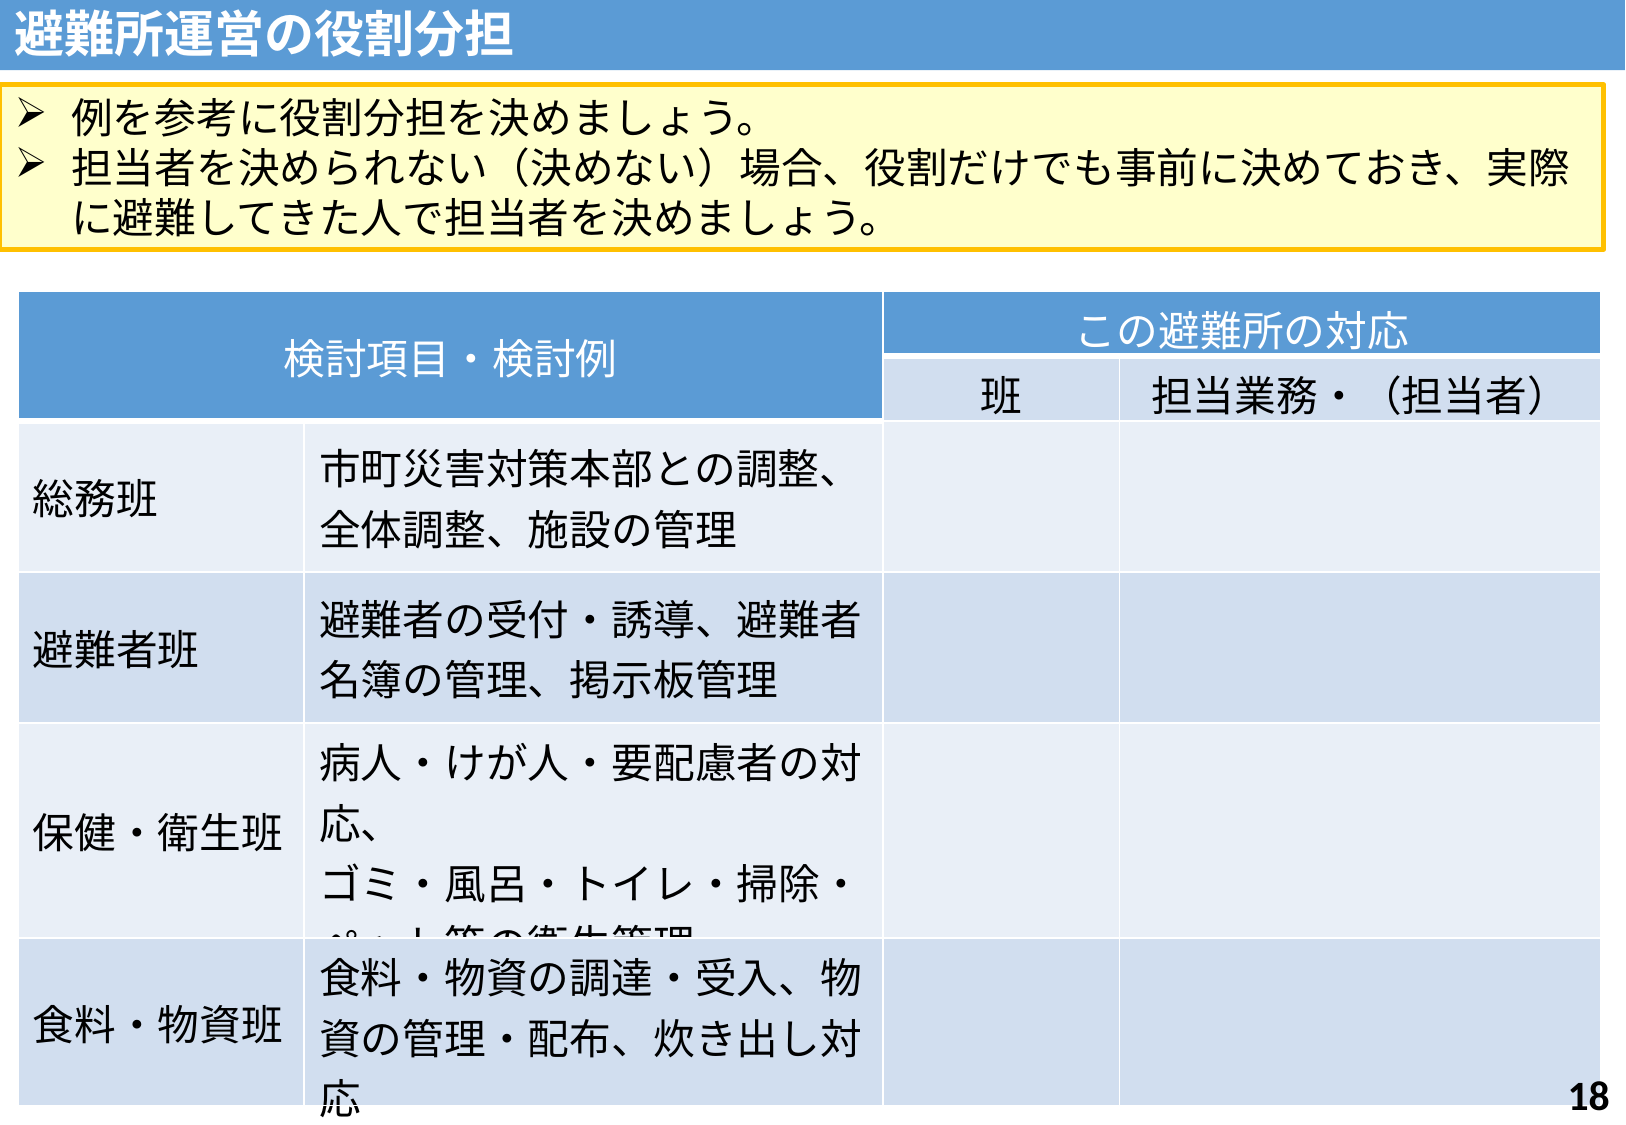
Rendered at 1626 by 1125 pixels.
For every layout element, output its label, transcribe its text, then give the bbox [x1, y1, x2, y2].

table_cell 食料・物資の調達・受入、物資の管理・配布、炊き出し対応 [305, 939, 882, 1105]
table_cell [884, 573, 1119, 722]
table_cell 避難者班 [19, 573, 303, 722]
table_cell 市町災害対策本部との調整、全体調整、施設の管理 [305, 424, 882, 571]
table_cell 避難者の受付・誘導、避難者名簿の管理、掲示板管理 [305, 573, 882, 722]
table_cell [884, 422, 1119, 571]
text_box [0, 74, 1625, 150]
table_cell [1120, 422, 1600, 571]
table_cell 病人・けが人・要配慮者の対応、 ゴミ・風呂・トイレ・掃除・ペット等の衛生管理 [305, 724, 882, 937]
table_header この避難所の対応 [884, 292, 1600, 353]
table_cell 食料・物資班 [19, 939, 303, 1105]
table_cell 担当業務・（担当者） [1120, 359, 1600, 420]
text_box [0, 0, 1625, 74]
table_cell [884, 939, 1119, 1105]
text_box 例を参考に役割分担を決めましょう。 担当者を決められない（決めない）場合、役割だけでも事前に決めておき、実際に避難してきた人で担当者を決めましょう。 [0, 150, 1604, 250]
table_cell 総務班 [19, 424, 303, 571]
table_cell [1120, 724, 1600, 937]
table_cell [1120, 573, 1600, 722]
slide_number 17 [1259, 1064, 1625, 1125]
table_header 検討項目・検討例 [19, 292, 882, 418]
table_cell 保健・衛生班 [19, 724, 303, 937]
table_cell [1120, 939, 1600, 1105]
table_cell [884, 724, 1119, 937]
table_cell 班 [884, 359, 1119, 420]
